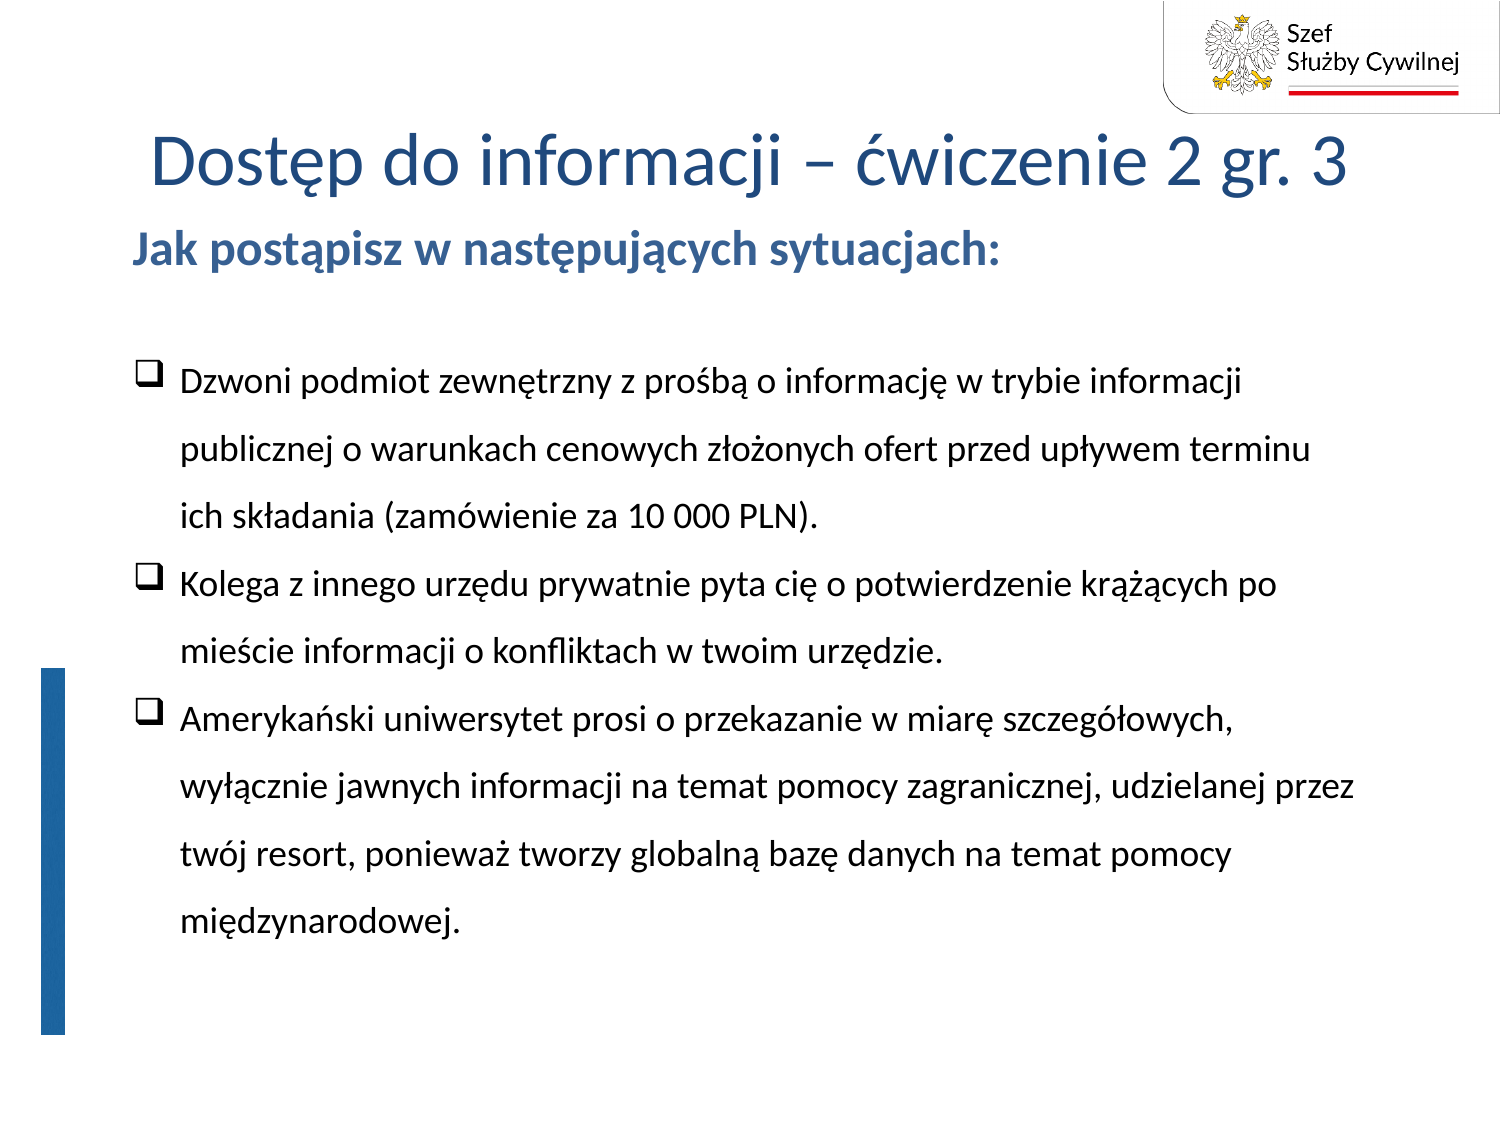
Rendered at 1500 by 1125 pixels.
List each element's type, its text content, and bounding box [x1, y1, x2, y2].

picture [41, 668, 65, 1035]
picture [1163, 0, 1500, 114]
text_box Jak postąpisz w następujących sytuacjach: [117, 208, 1382, 283]
title Dostęp do informacji – ćwiczenie 2 gr. 3 [100, 103, 1400, 228]
text_box Dzwoni podmiot zewnętrzny z prośbą o informację w trybie informacji publicznej o warunkach cenowych złożonych ofert przed upływem terminu ich składania (zamówienie za 10 000 PLN). Kolega z innego urzędu prywatnie pyta cię o potwierdzenie krążących po mieście informacji o konfliktach w twoim urzędzie. Amerykański uniwersytet prosi o przekazanie w miarę szczegółowych, wyłącznie jawnych informacji na temat pomocy zagranicznej, udzielanej przez twój resort, ponieważ tworzy globalną bazę danych na temat pomocy międzynarodowej. [118, 326, 1380, 1125]
